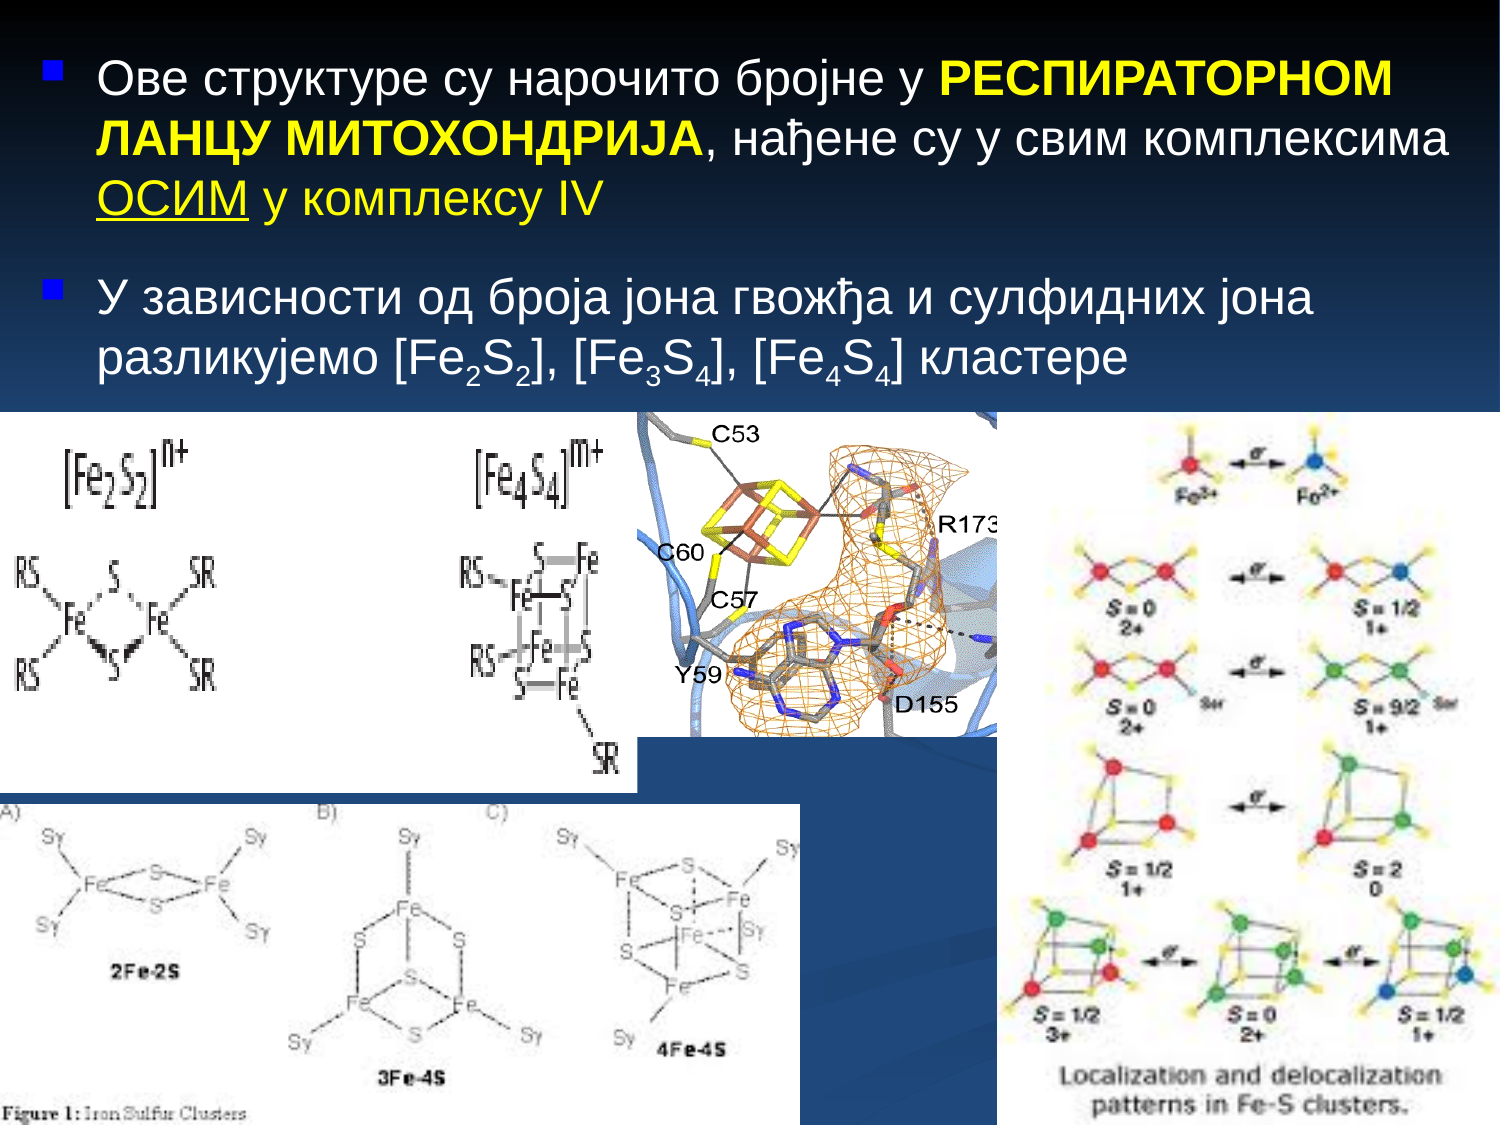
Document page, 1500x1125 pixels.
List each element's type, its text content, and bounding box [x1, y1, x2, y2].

picture [0, 803, 801, 1125]
picture [0, 412, 1500, 1125]
list Ове структуре су нарочито бројне у РЕСПИРАТОРНОМ ЛАНЦУ МИТОХОНДРИЈА, нађене су у свим комплексима ОСИМ у комплексу IV У зависности од броја јона гвожђа и сулфидних јона разликујемо [Fe2S2], [Fe3S4], [Fe4S4] кластере [24, 37, 1500, 411]
